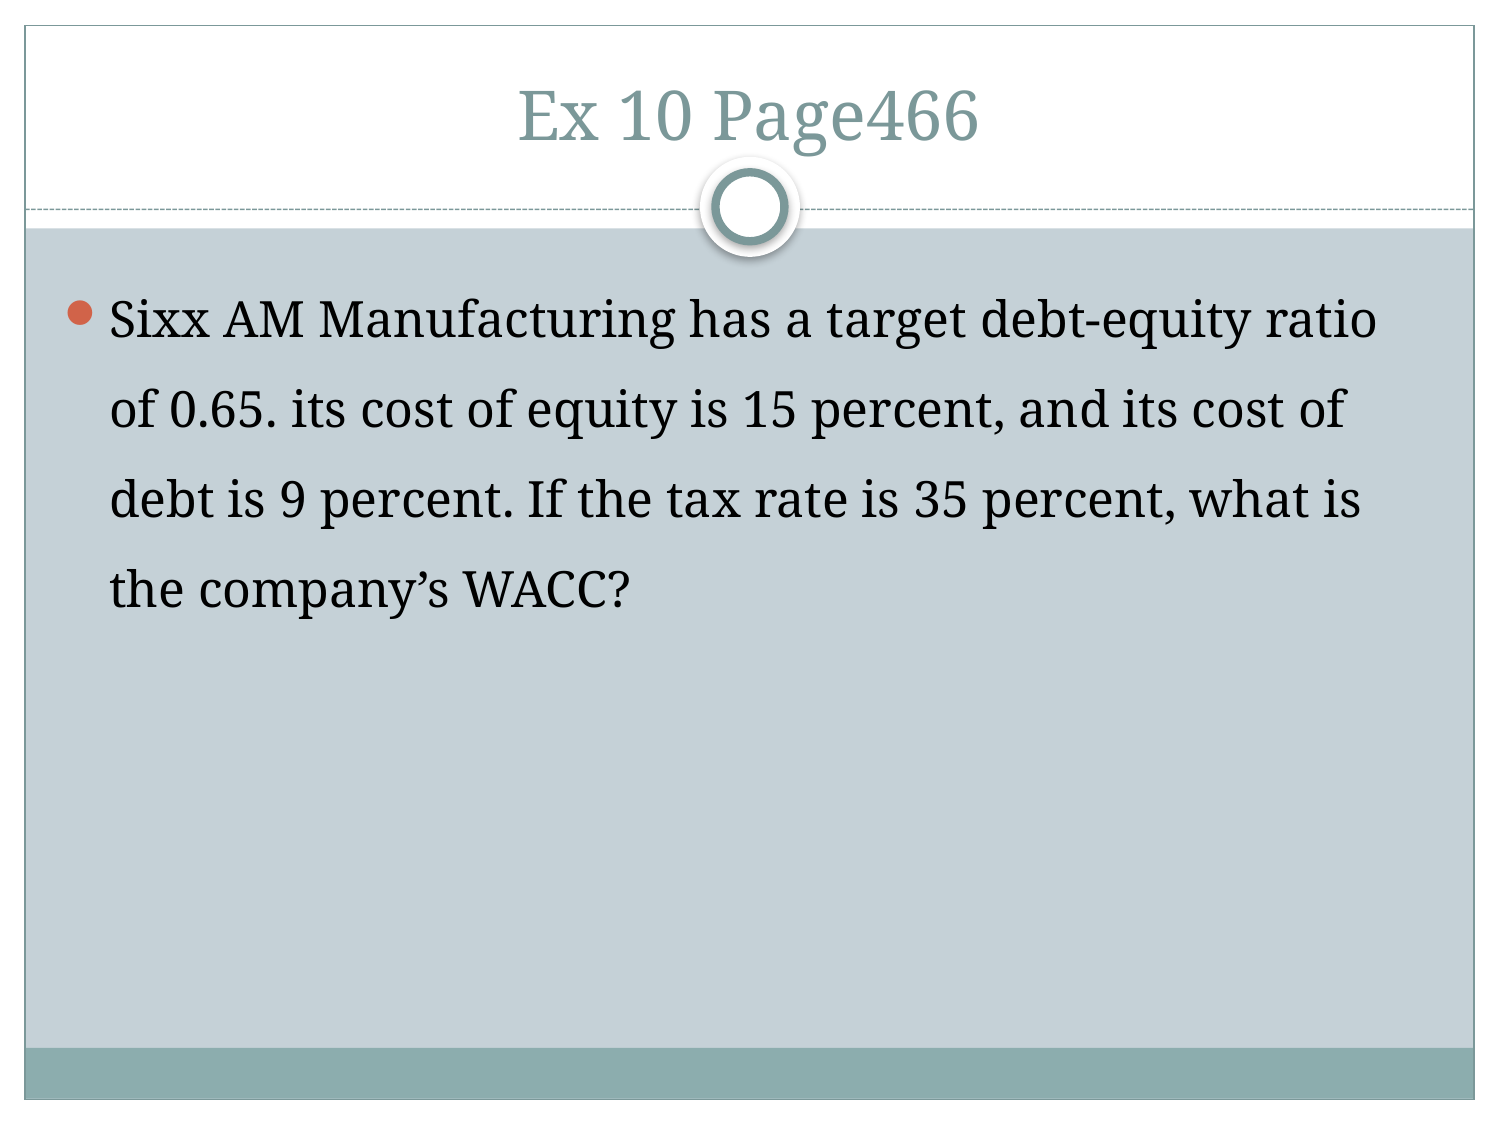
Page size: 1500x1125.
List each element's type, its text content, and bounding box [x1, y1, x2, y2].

list Sixx AM Manufacturing has a target debt-equity ratio of 0.65. its cost of equity is 15 percent, and its cost of debt is 9 percent. If the tax rate is 35 percent, what is the company’s WACC? [49, 250, 1445, 1001]
title Ex 10 Page466 [49, 37, 1450, 162]
